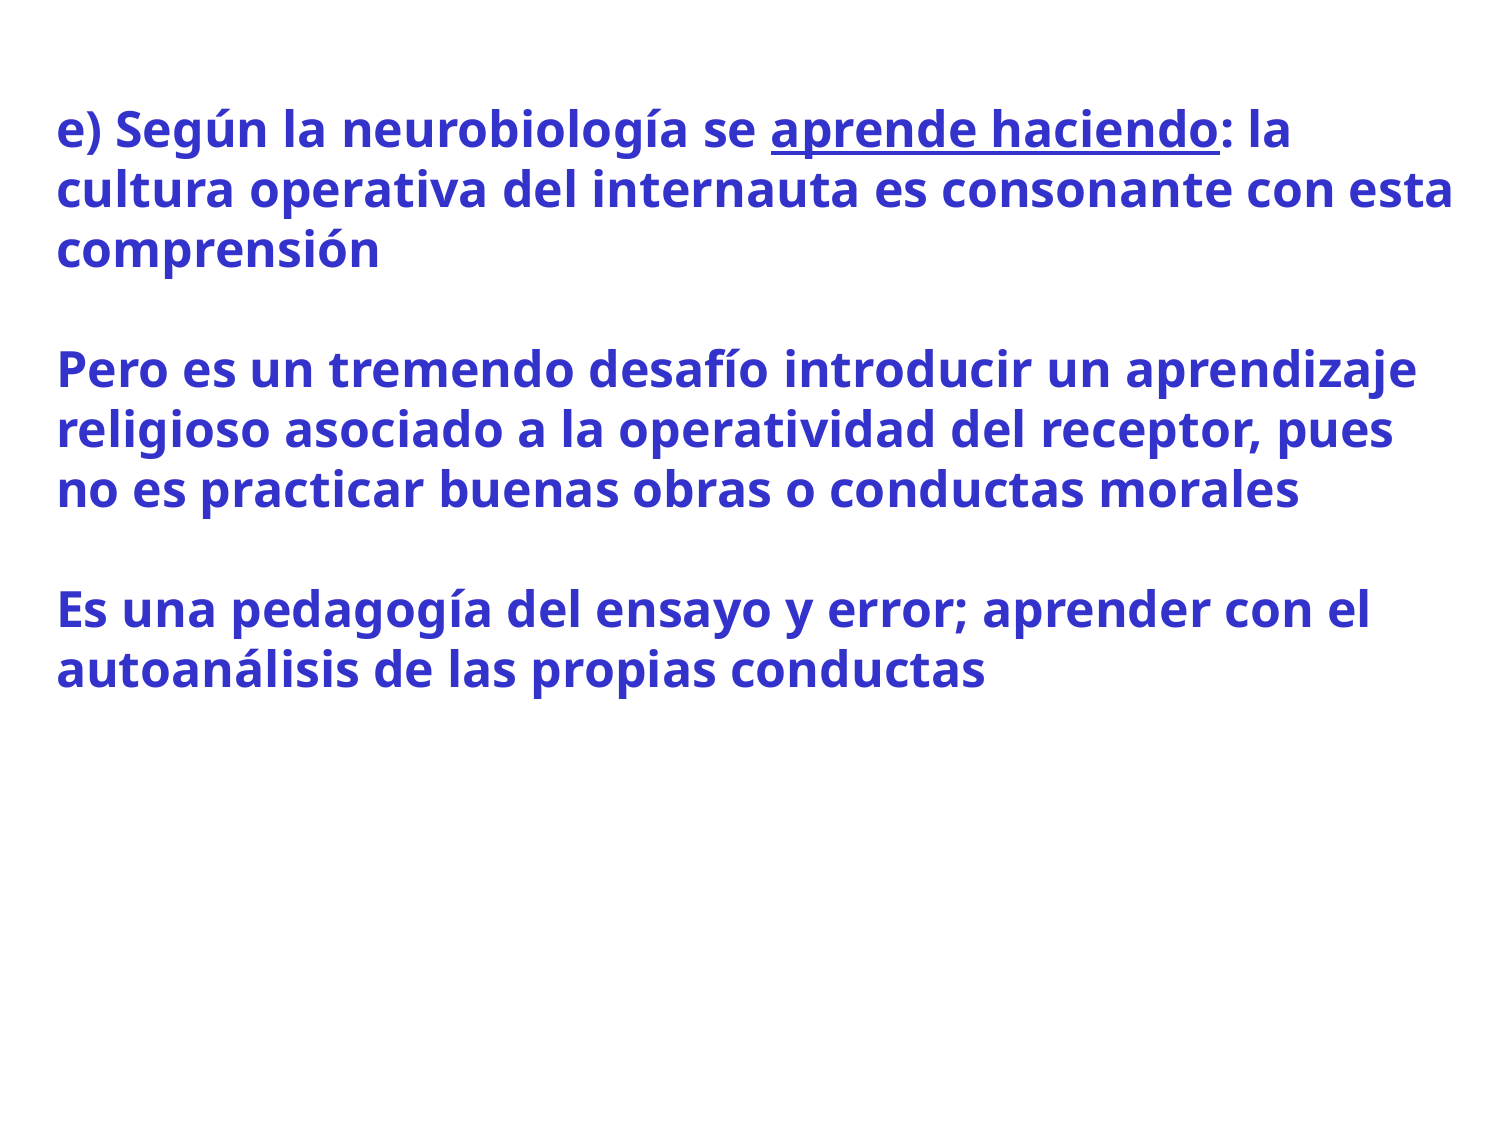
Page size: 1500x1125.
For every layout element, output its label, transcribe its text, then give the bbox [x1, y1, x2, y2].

text_box e) Según la neurobiología se aprende haciendo: la cultura operativa del internauta es consonante con esta comprensión Pero es un tremendo desafío introducir un aprendizaje religioso asociado a la operatividad del receptor, pues no es practicar buenas obras o conductas morales Es una pedagogía del ensayo y error; aprender con el autoanálisis de las propias conductas [41, 89, 1471, 705]
